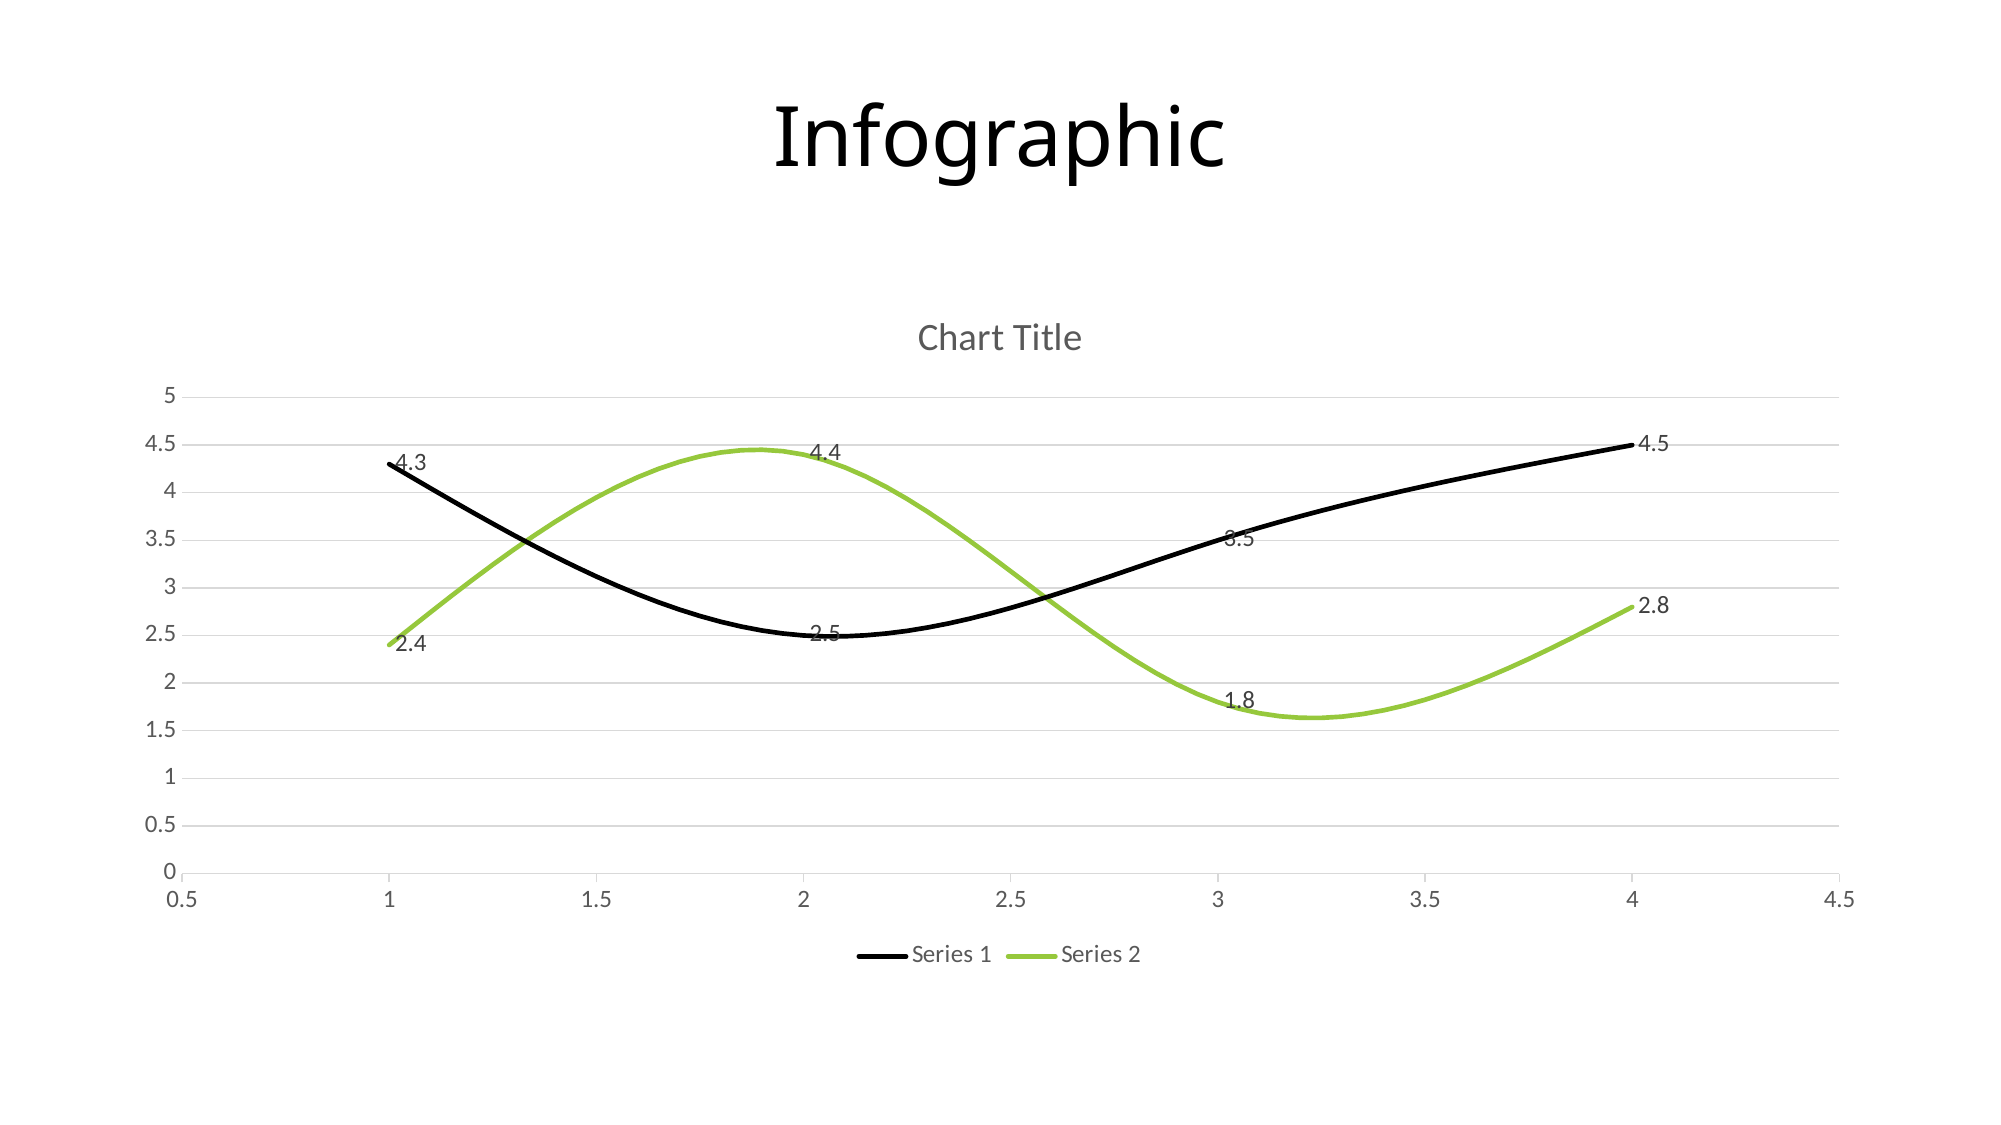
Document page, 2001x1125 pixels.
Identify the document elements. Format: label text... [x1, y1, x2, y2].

text_box Infographic [758, 75, 1242, 191]
chart [109, 287, 1891, 975]
